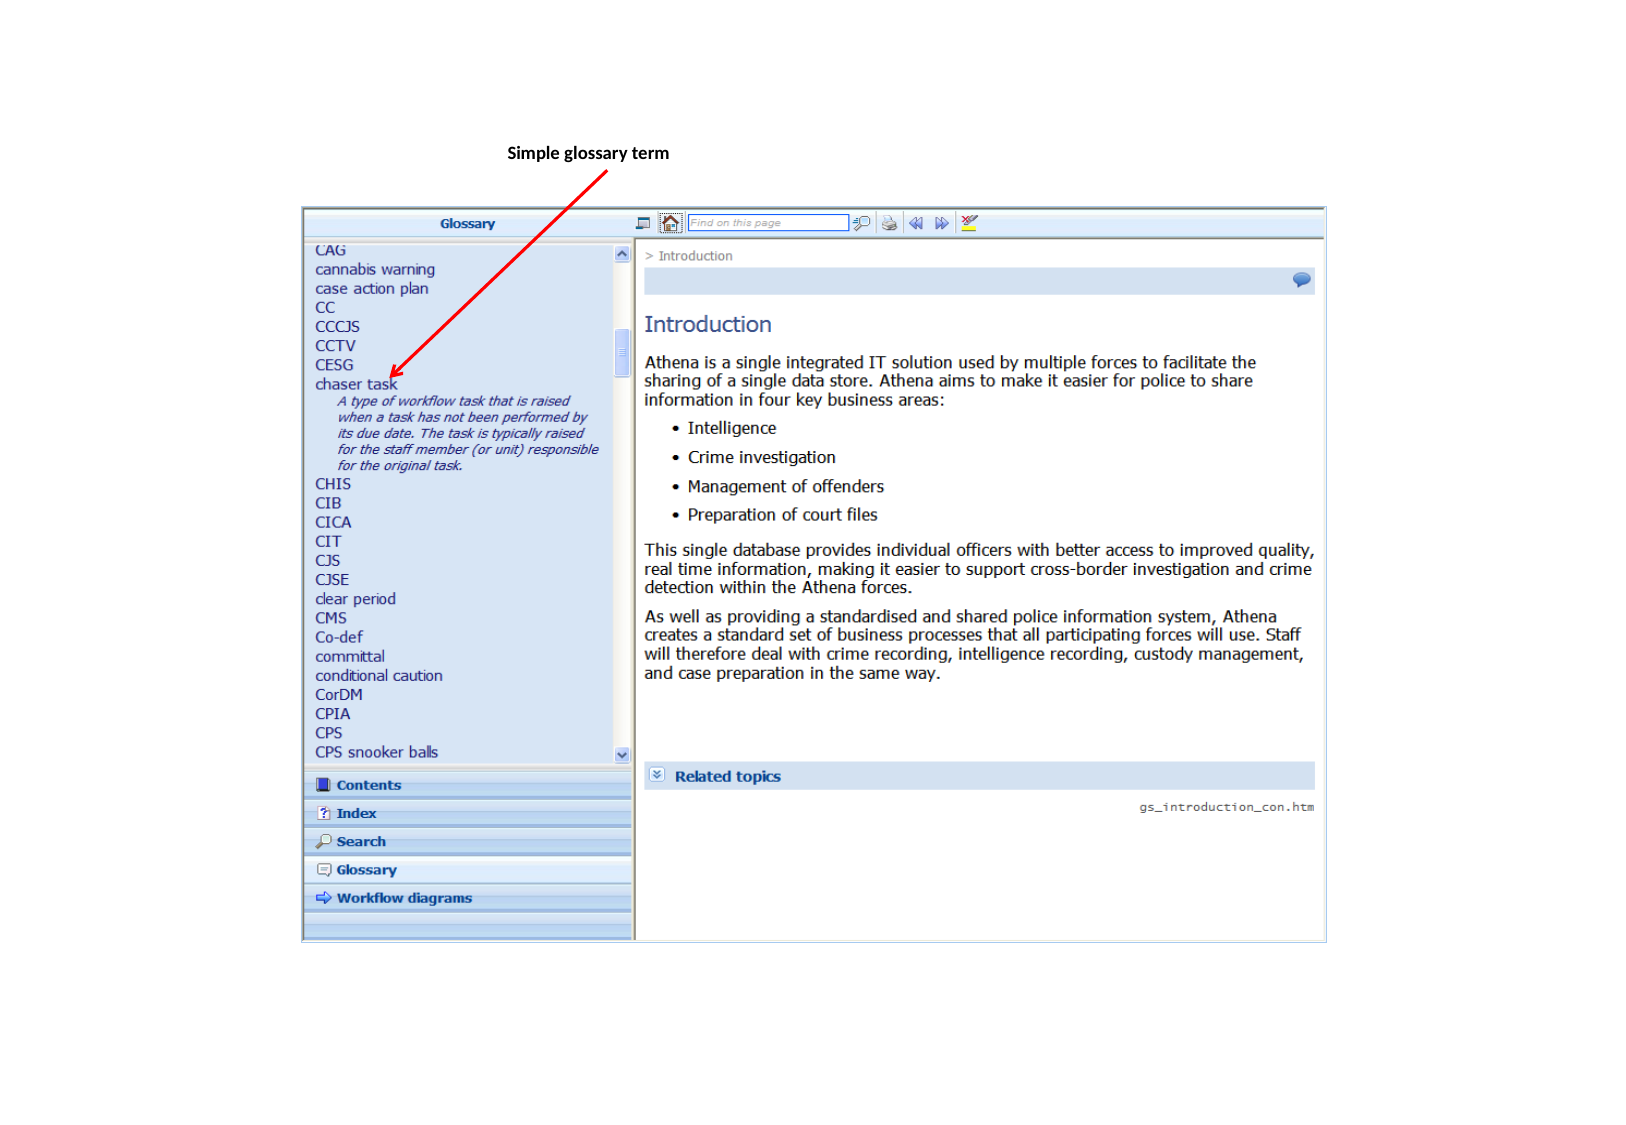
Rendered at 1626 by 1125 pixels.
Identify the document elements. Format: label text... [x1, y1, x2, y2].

picture [300, 206, 1328, 943]
text_box Simple glossary term [492, 132, 722, 171]
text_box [389, 170, 608, 379]
